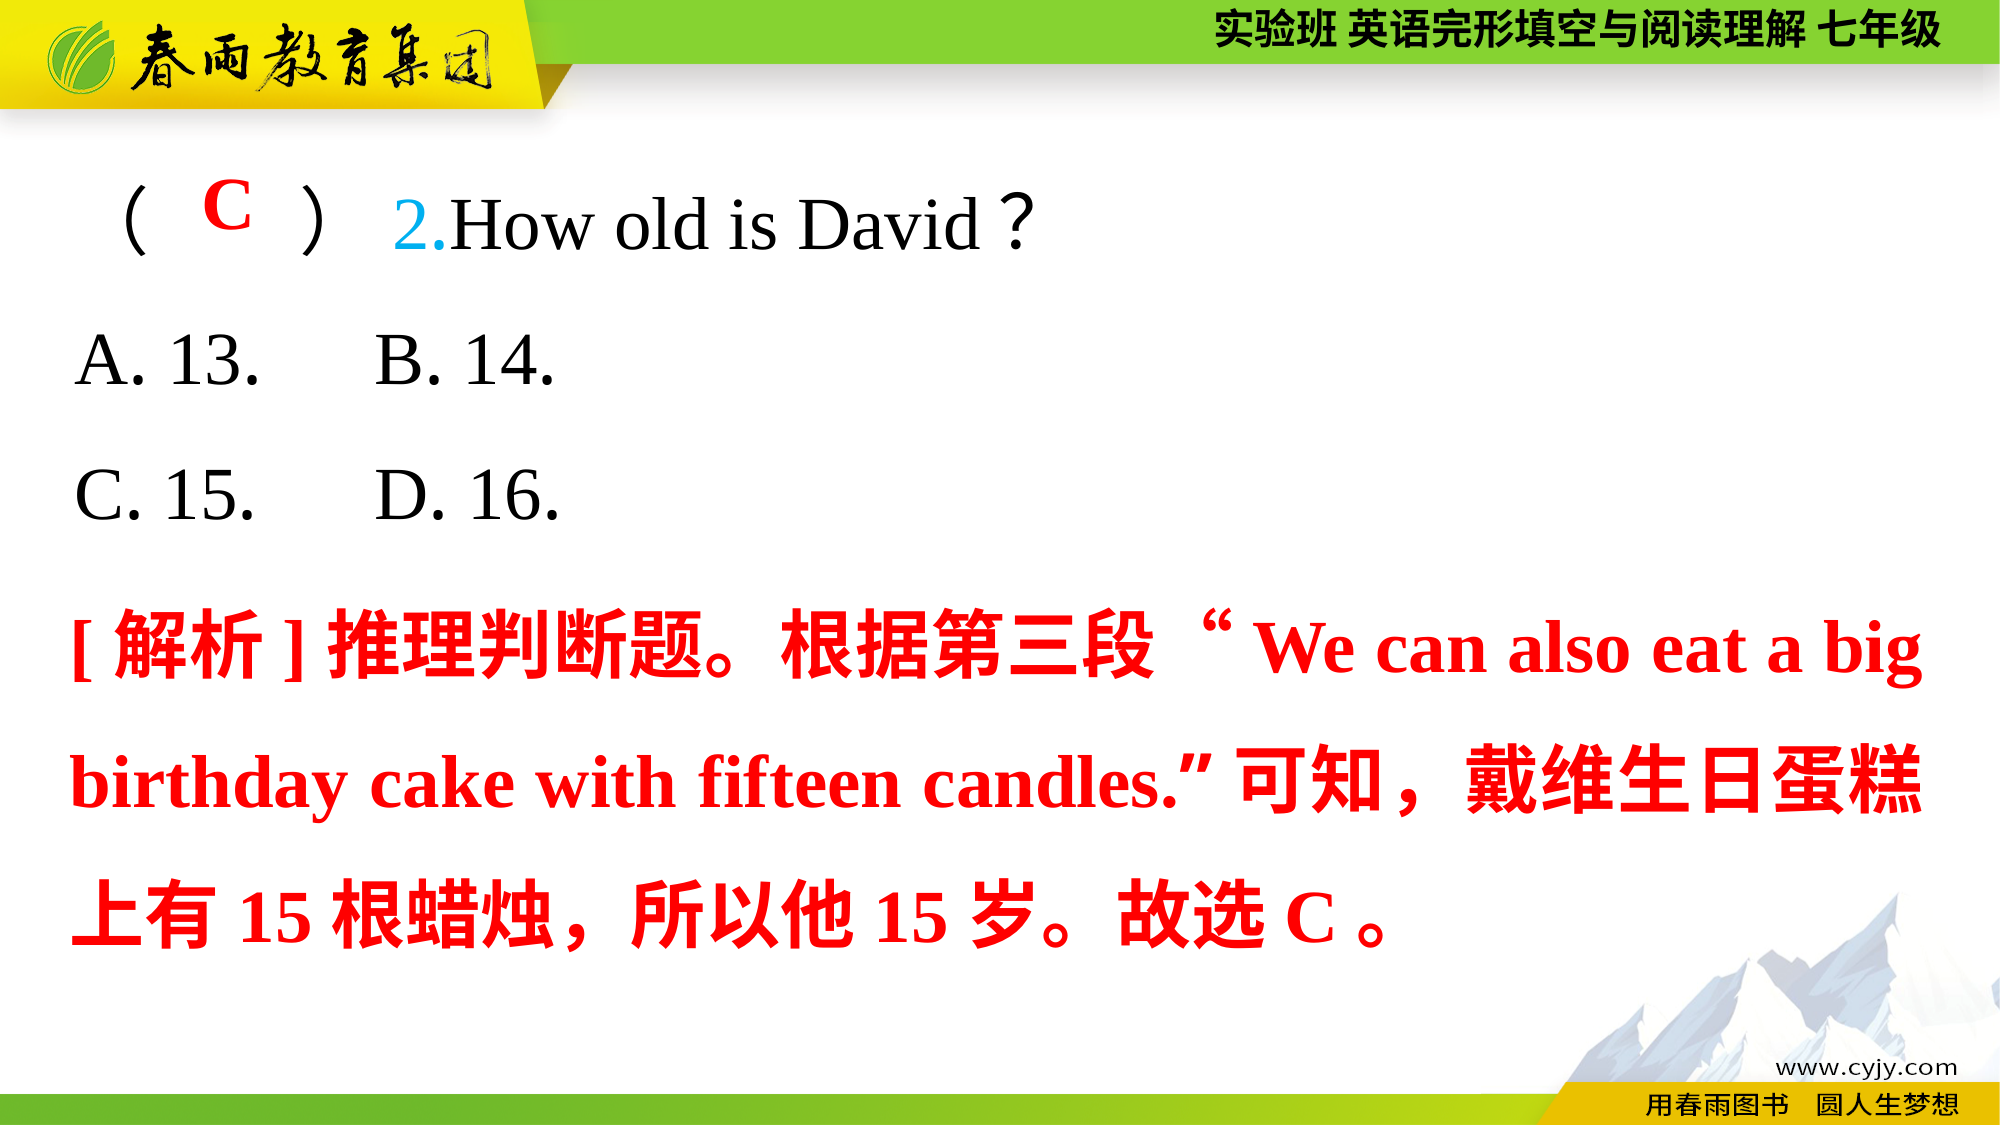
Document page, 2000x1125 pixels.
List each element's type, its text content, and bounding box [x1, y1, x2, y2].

text_box C [186, 146, 271, 252]
picture [0, 0, 2000, 1125]
text_box [解析]推理判断题。根据第三段“We can also eat a big birthday cake with fifteen candles.”可知，戴维生日蛋糕上有15根蜡烛，所以他15岁。故选C。 [54, 545, 1939, 966]
list （ ）2.How old is David？ A. 13. B. 14. C. 15. D. 16. [59, 122, 1944, 530]
